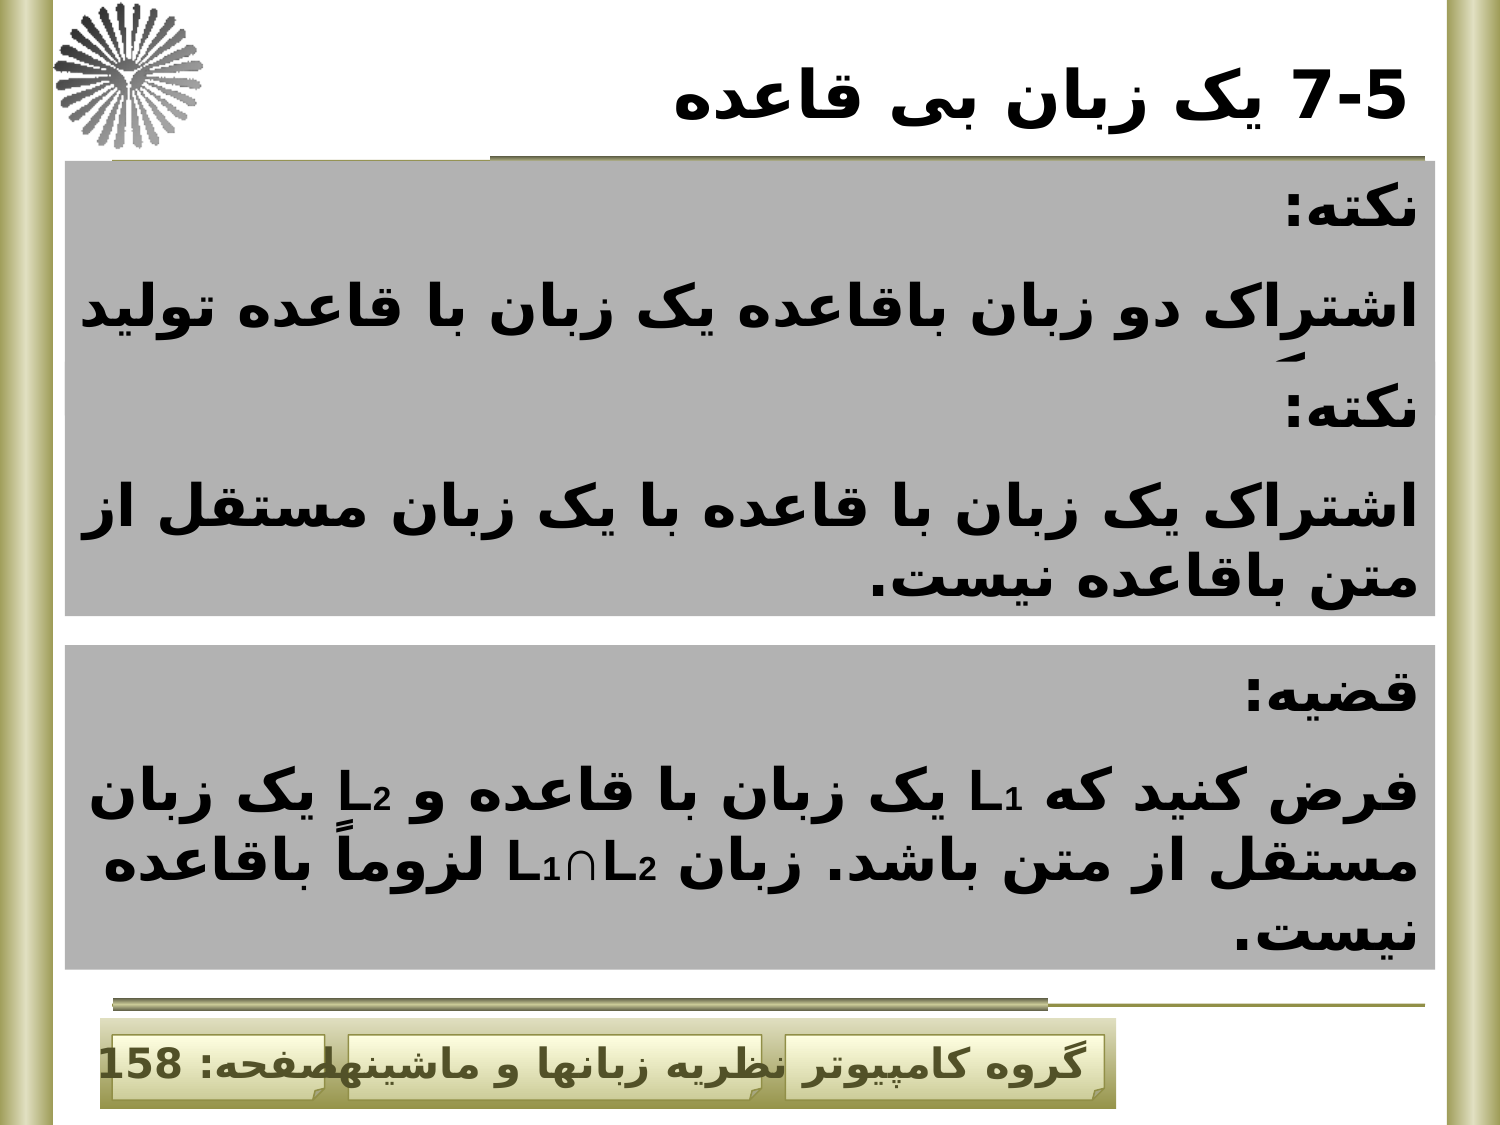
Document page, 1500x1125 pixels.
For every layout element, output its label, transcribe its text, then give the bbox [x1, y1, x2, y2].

text_box نکته: اشتراک یک زبان با قاعده با یک زبان مستقل از متن باقاعده نیست. [64, 361, 1436, 617]
text_box 7-5 یک زبان بی قاعده [161, 44, 1426, 140]
text_box قضیه: فرض کنید که L1 یک زبان با قاعده و L2 یک زبان مستقل از متن باشد. زبان L1∩L2 لزوماً باقاعده نیست. [64, 645, 1436, 970]
text_box نکته: اشتراک دو زبان باقاعده یک زبان با قاعده تولید می کند. [64, 160, 1436, 361]
